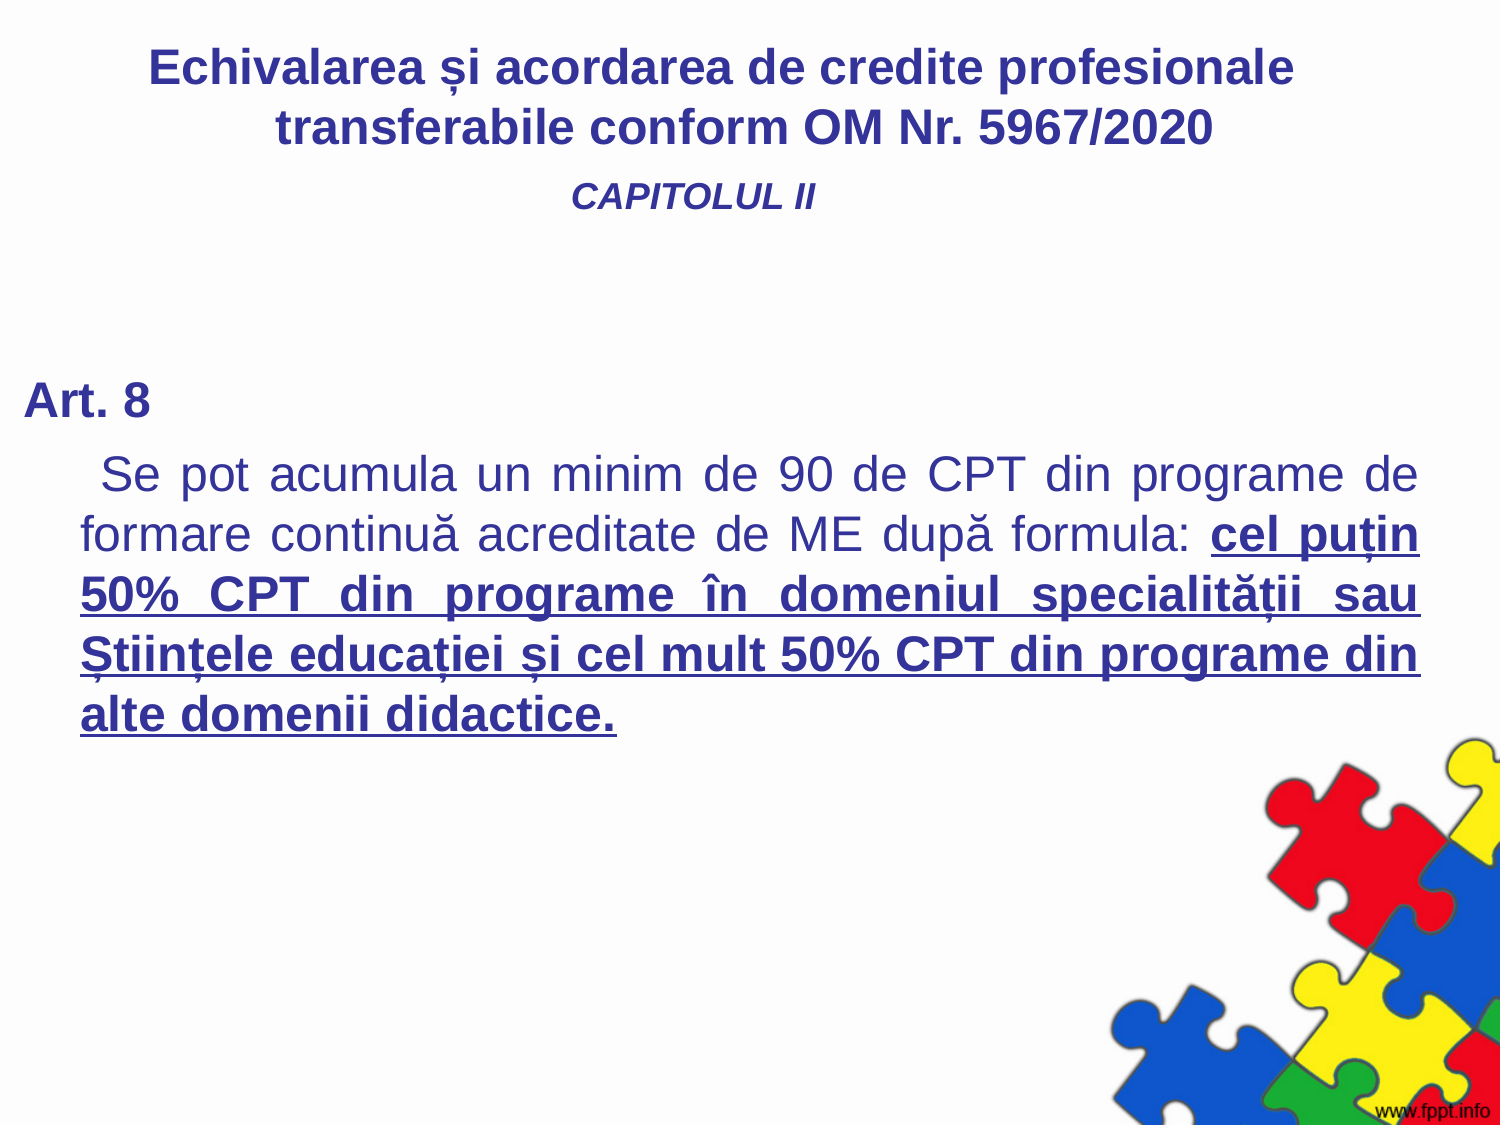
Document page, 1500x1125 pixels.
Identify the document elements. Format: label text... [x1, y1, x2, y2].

title Echivalarea și acordarea de credite profesionale transferabile conform OM Nr. 5967/2020 [47, 24, 1398, 165]
text_box CAPITOLUL II [556, 164, 831, 225]
picture [0, 0, 1500, 1125]
text_box Art. 8 Se pot acumula un minim de 90 de CPT din programe de formare continuă acreditate de ME după formula: cel puțin 50% CPT din programe în domeniul specialității sau Științele educației și cel mult 50% CPT din programe din alte domenii didactice. [8, 360, 1436, 812]
